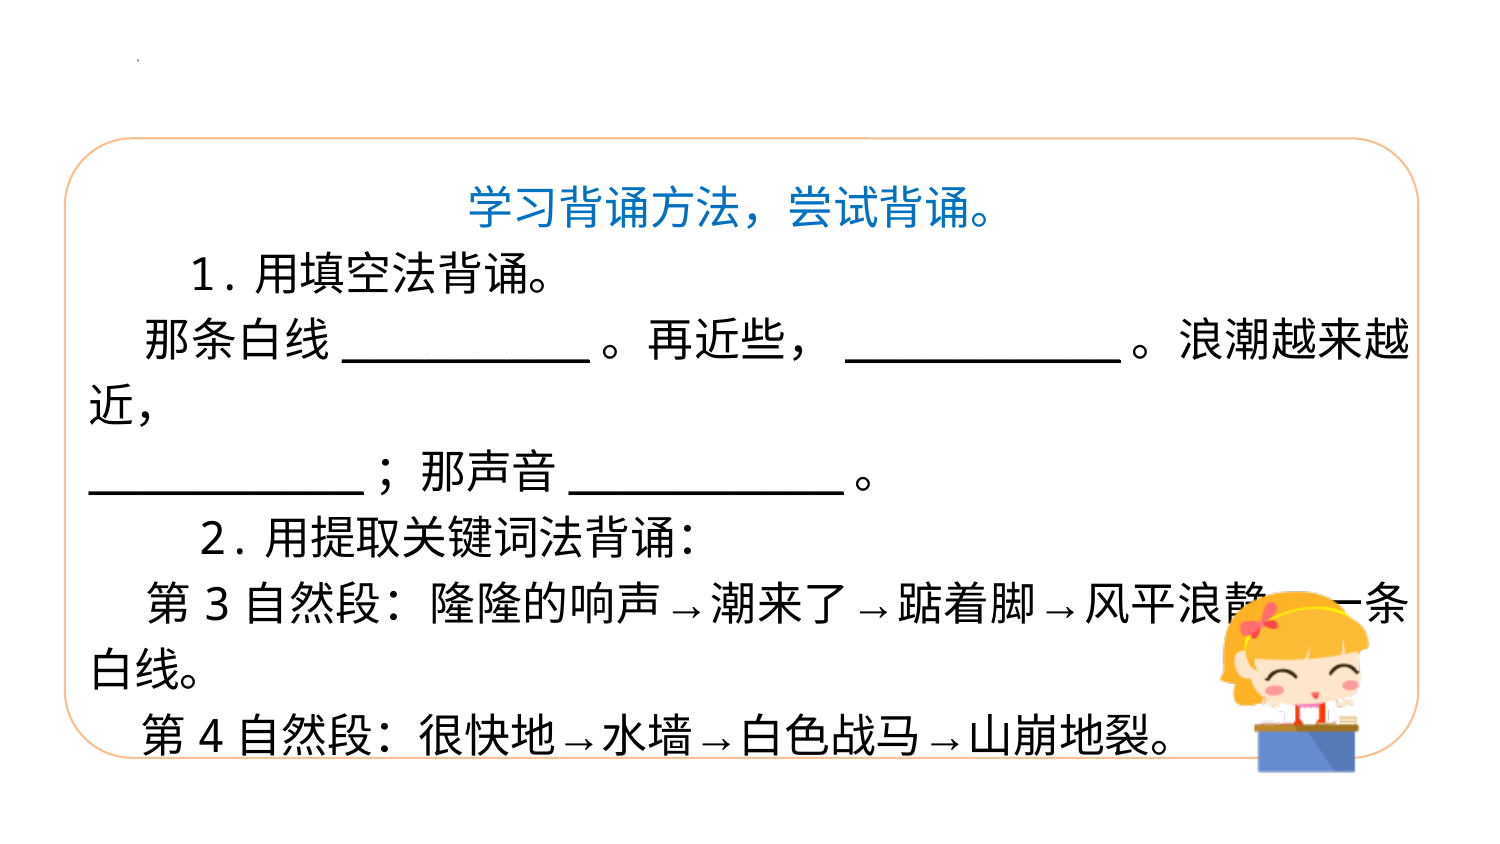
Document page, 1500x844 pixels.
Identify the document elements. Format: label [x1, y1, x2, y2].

text_box [64, 138, 1426, 780]
